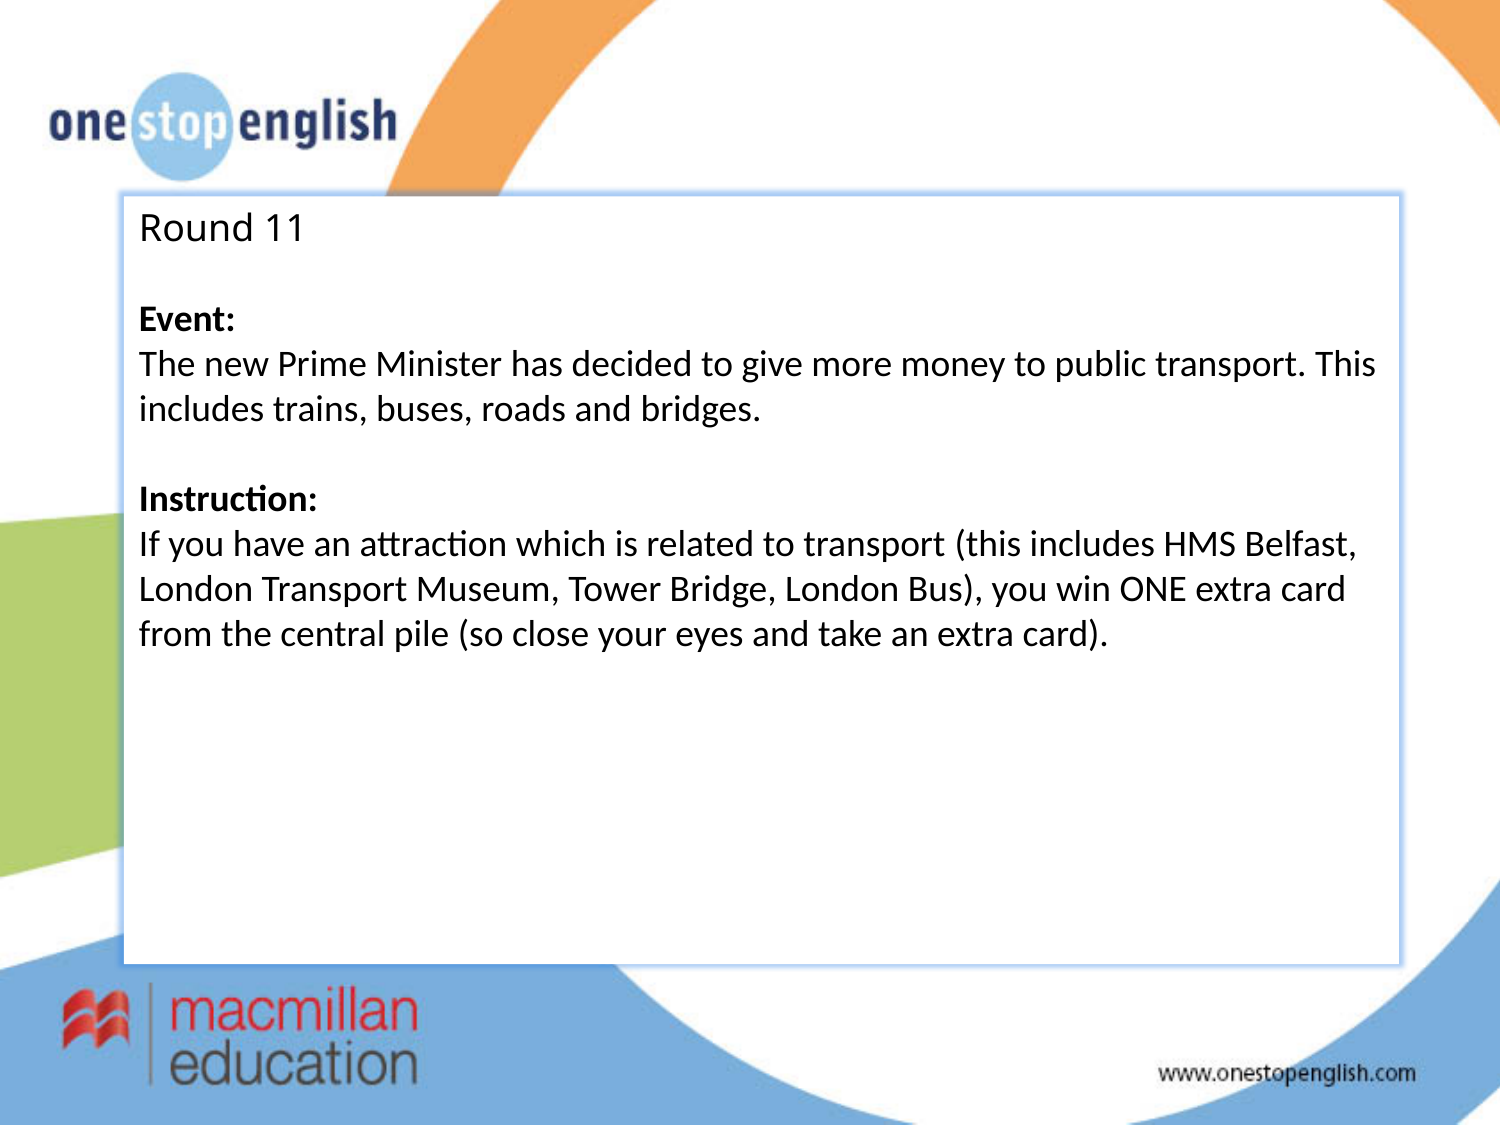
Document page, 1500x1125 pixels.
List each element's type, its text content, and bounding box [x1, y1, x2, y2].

picture [0, 0, 1500, 1125]
text_box Round 11 Event: The new Prime Minister has decided to give more money to public transport. This includes trains, buses, roads and bridges. Instruction: If you have an attraction which is related to transport (this includes HMS Belfast, London Transport Museum, Tower Bridge, London Bus), you win ONE extra card from the central pile (so close your eyes and take an extra card). [123, 196, 1399, 965]
